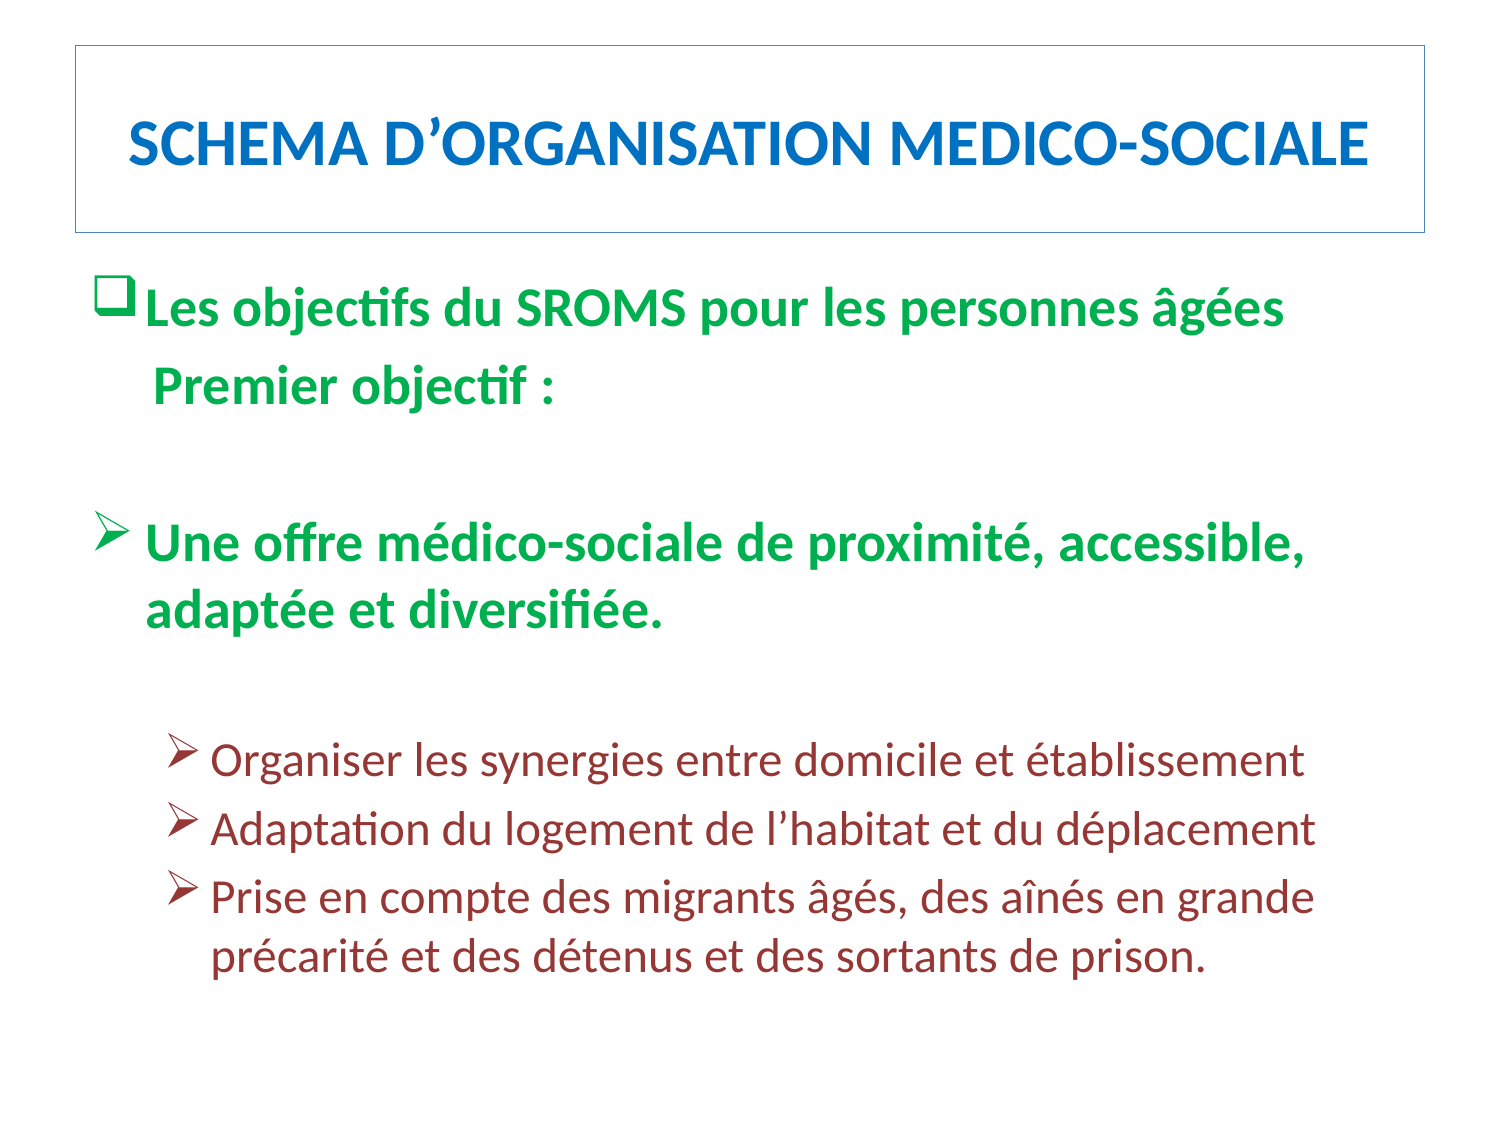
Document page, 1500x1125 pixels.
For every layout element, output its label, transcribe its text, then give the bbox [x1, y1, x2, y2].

list Les objectifs du SROMS pour les personnes âgées Premier objectif : Une offre médico-sociale de proximité, accessible, adaptée et diversifiée. Organiser les synergies entre domicile et établissement Adaptation du logement de l’habitat et du déplacement Prise en compte des migrants âgés, des aînés en grande précarité et des détenus et des sortants de prison. [75, 262, 1425, 1005]
title SCHEMA D’ORGANISATION MEDICO-SOCIALE [75, 45, 1425, 233]
